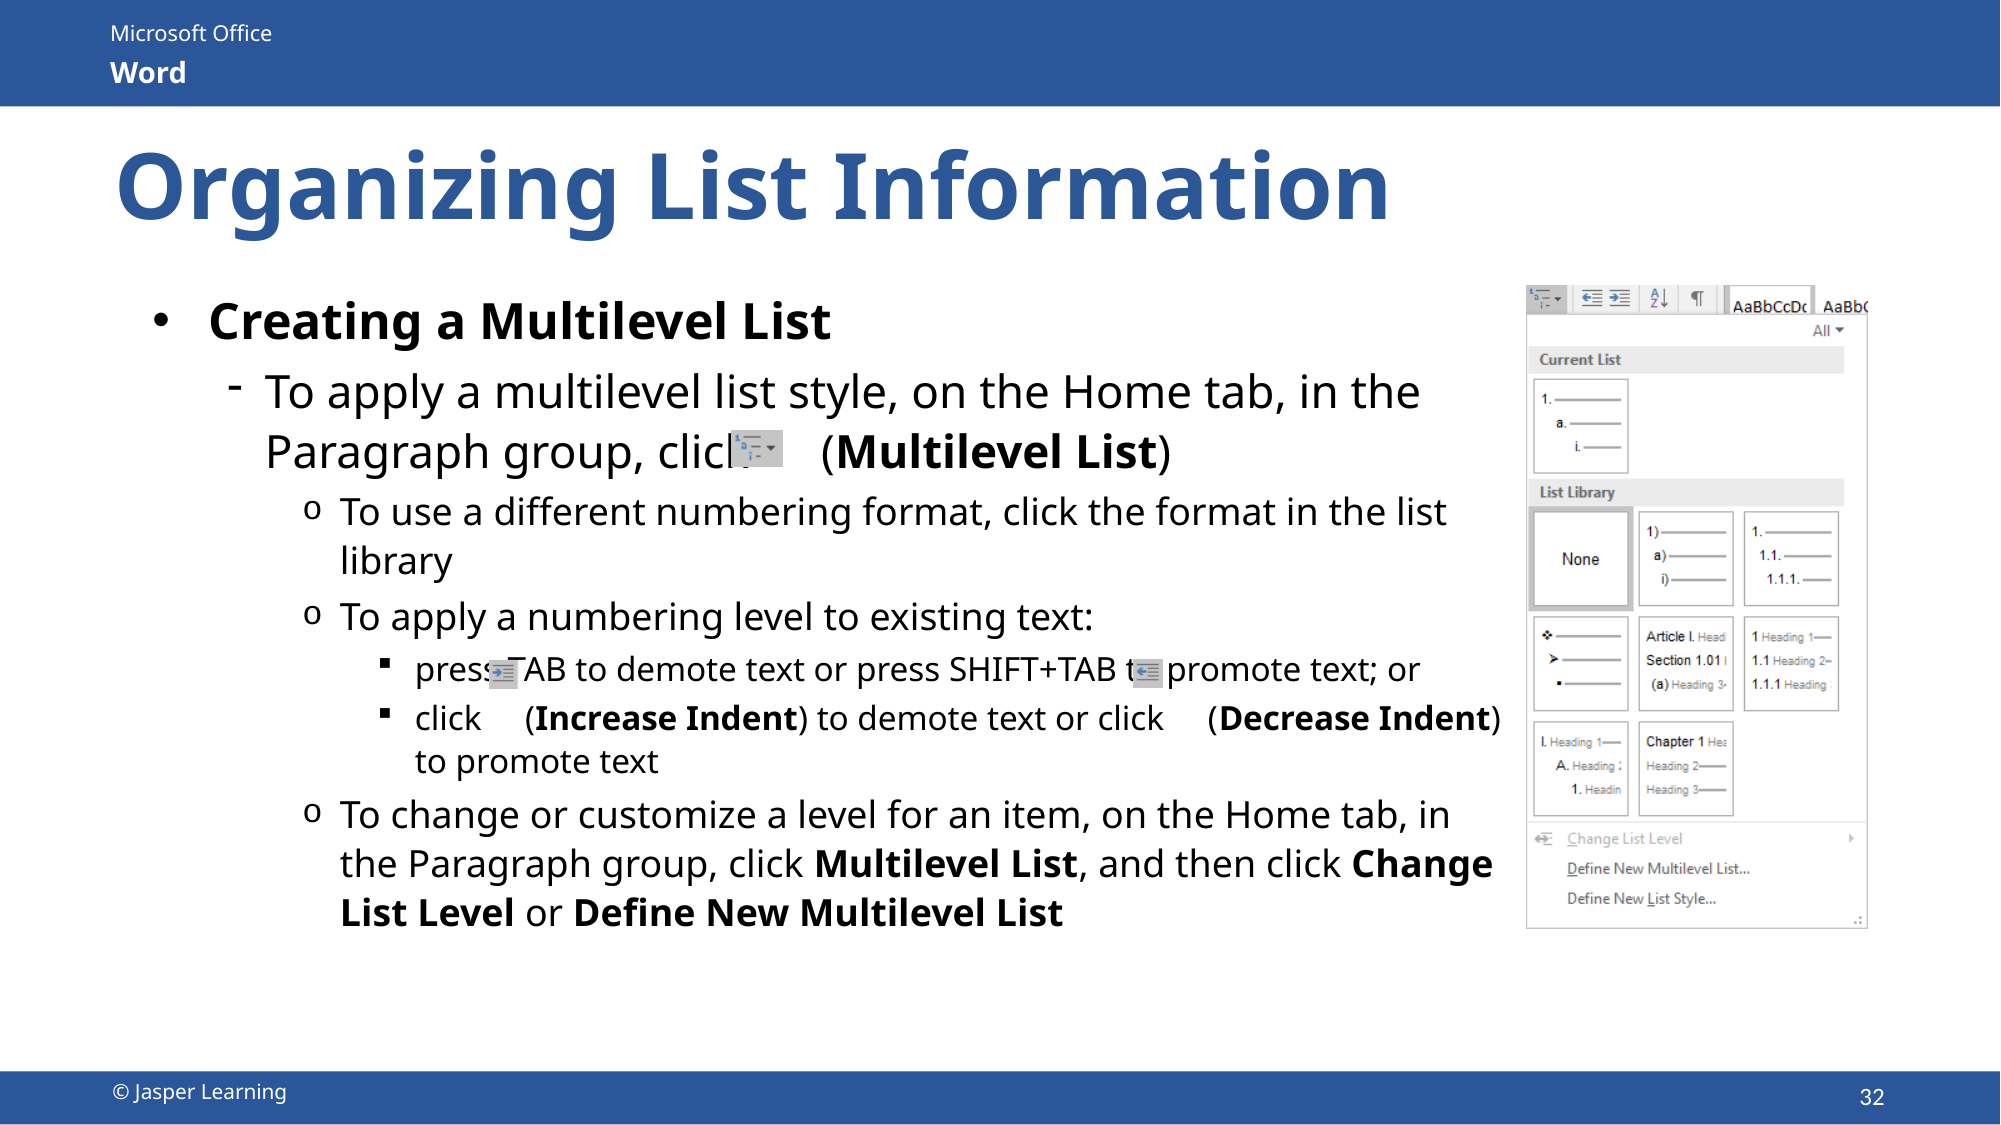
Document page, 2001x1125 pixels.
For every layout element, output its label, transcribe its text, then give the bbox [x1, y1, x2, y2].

picture [731, 430, 784, 467]
picture [1133, 659, 1163, 689]
footer © Jasper Learning [97, 1072, 773, 1114]
list Creating a Multilevel List To apply a multilevel list style, on the Home tab, in the Paragraph group, click (Multilevel List) To use a different numbering format, click the format in the list library To apply a numbering level to existing text: press TAB to demote text or press SHIFT+TAB to promote text; or click (Increase Indent) to demote text or click (Decrease Indent) to promote text To change or customize a level for an item, on the Home tab, in the Paragraph group, click Multilevel List, and then click Change List Level or Define New Multilevel List [137, 277, 1526, 1014]
picture [1525, 285, 1868, 929]
title Organizing List Information [99, 118, 1866, 248]
picture [489, 660, 519, 690]
slide_number 32 [1433, 1065, 1900, 1125]
